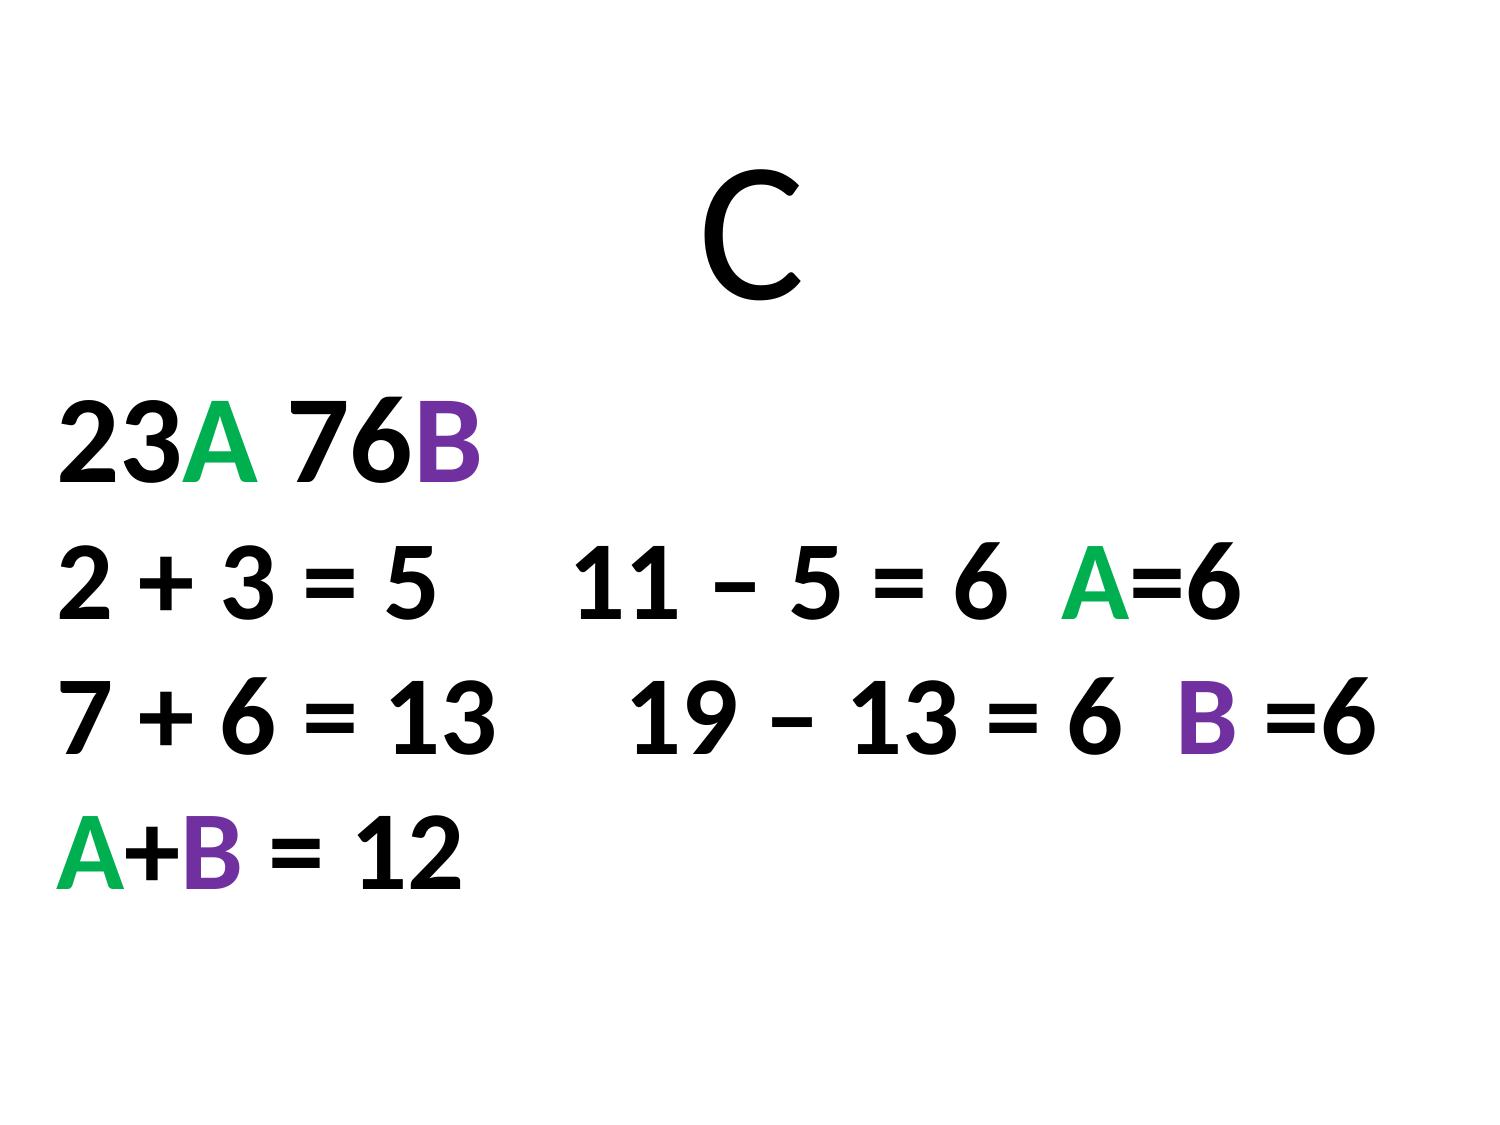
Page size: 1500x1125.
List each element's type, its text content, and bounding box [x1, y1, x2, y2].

title C [76, 137, 1427, 303]
text_box 23A 76B 2 + 3 = 5 11 – 5 = 6 A=6 7 + 6 = 13 19 – 13 = 6 B =6 A+B = 12 [41, 349, 1447, 965]
